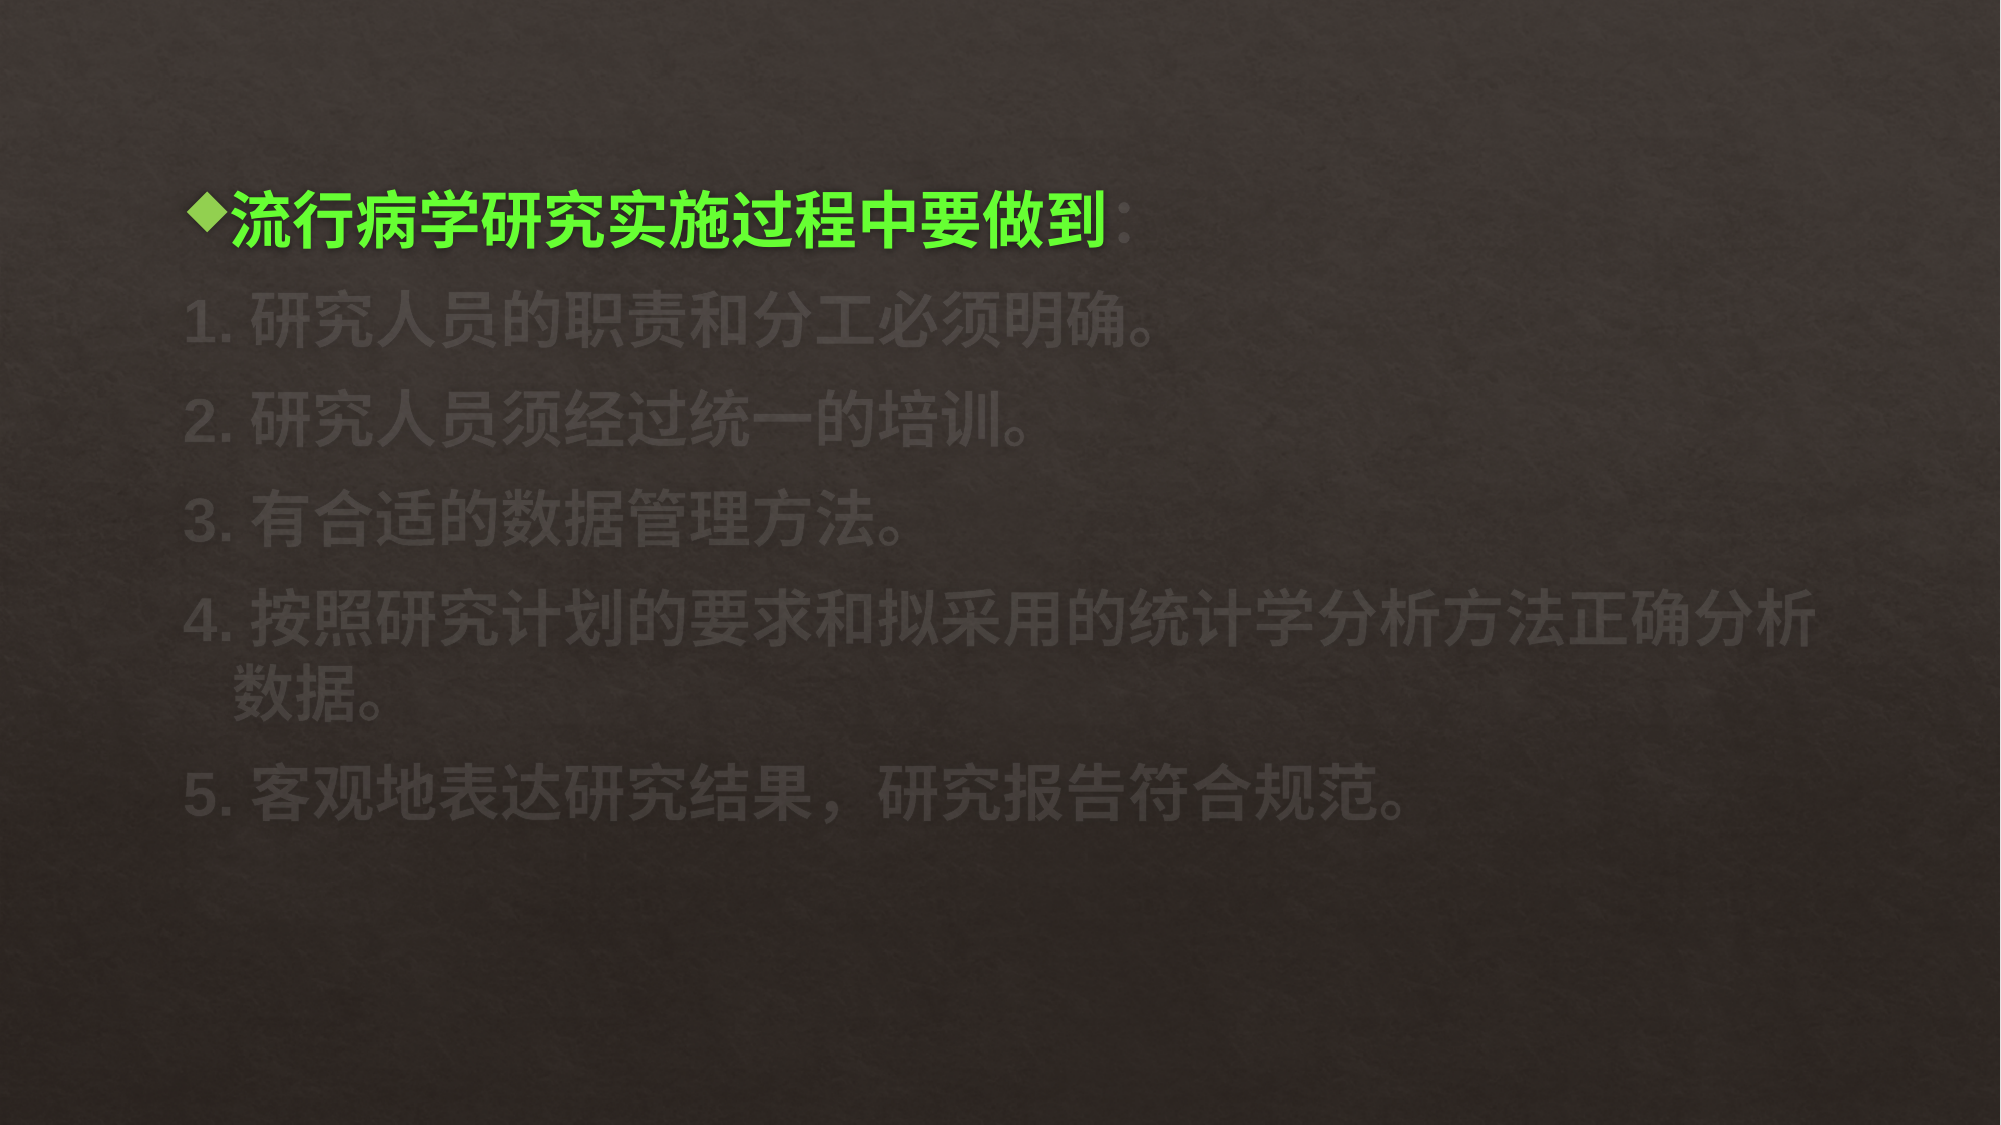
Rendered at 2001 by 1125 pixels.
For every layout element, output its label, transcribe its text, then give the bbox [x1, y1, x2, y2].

list 流行病学研究实施过程中要做到： 1.研究人员的职责和分工必须明确。 2.研究人员须经过统一的培训。 3.有合适的数据管理方法。 4.按照研究计划的要求和拟采用的统计学分析方法正确分析数据。 5.客观地表达研究结果，研究报告符合规范。 [161, 172, 1861, 839]
